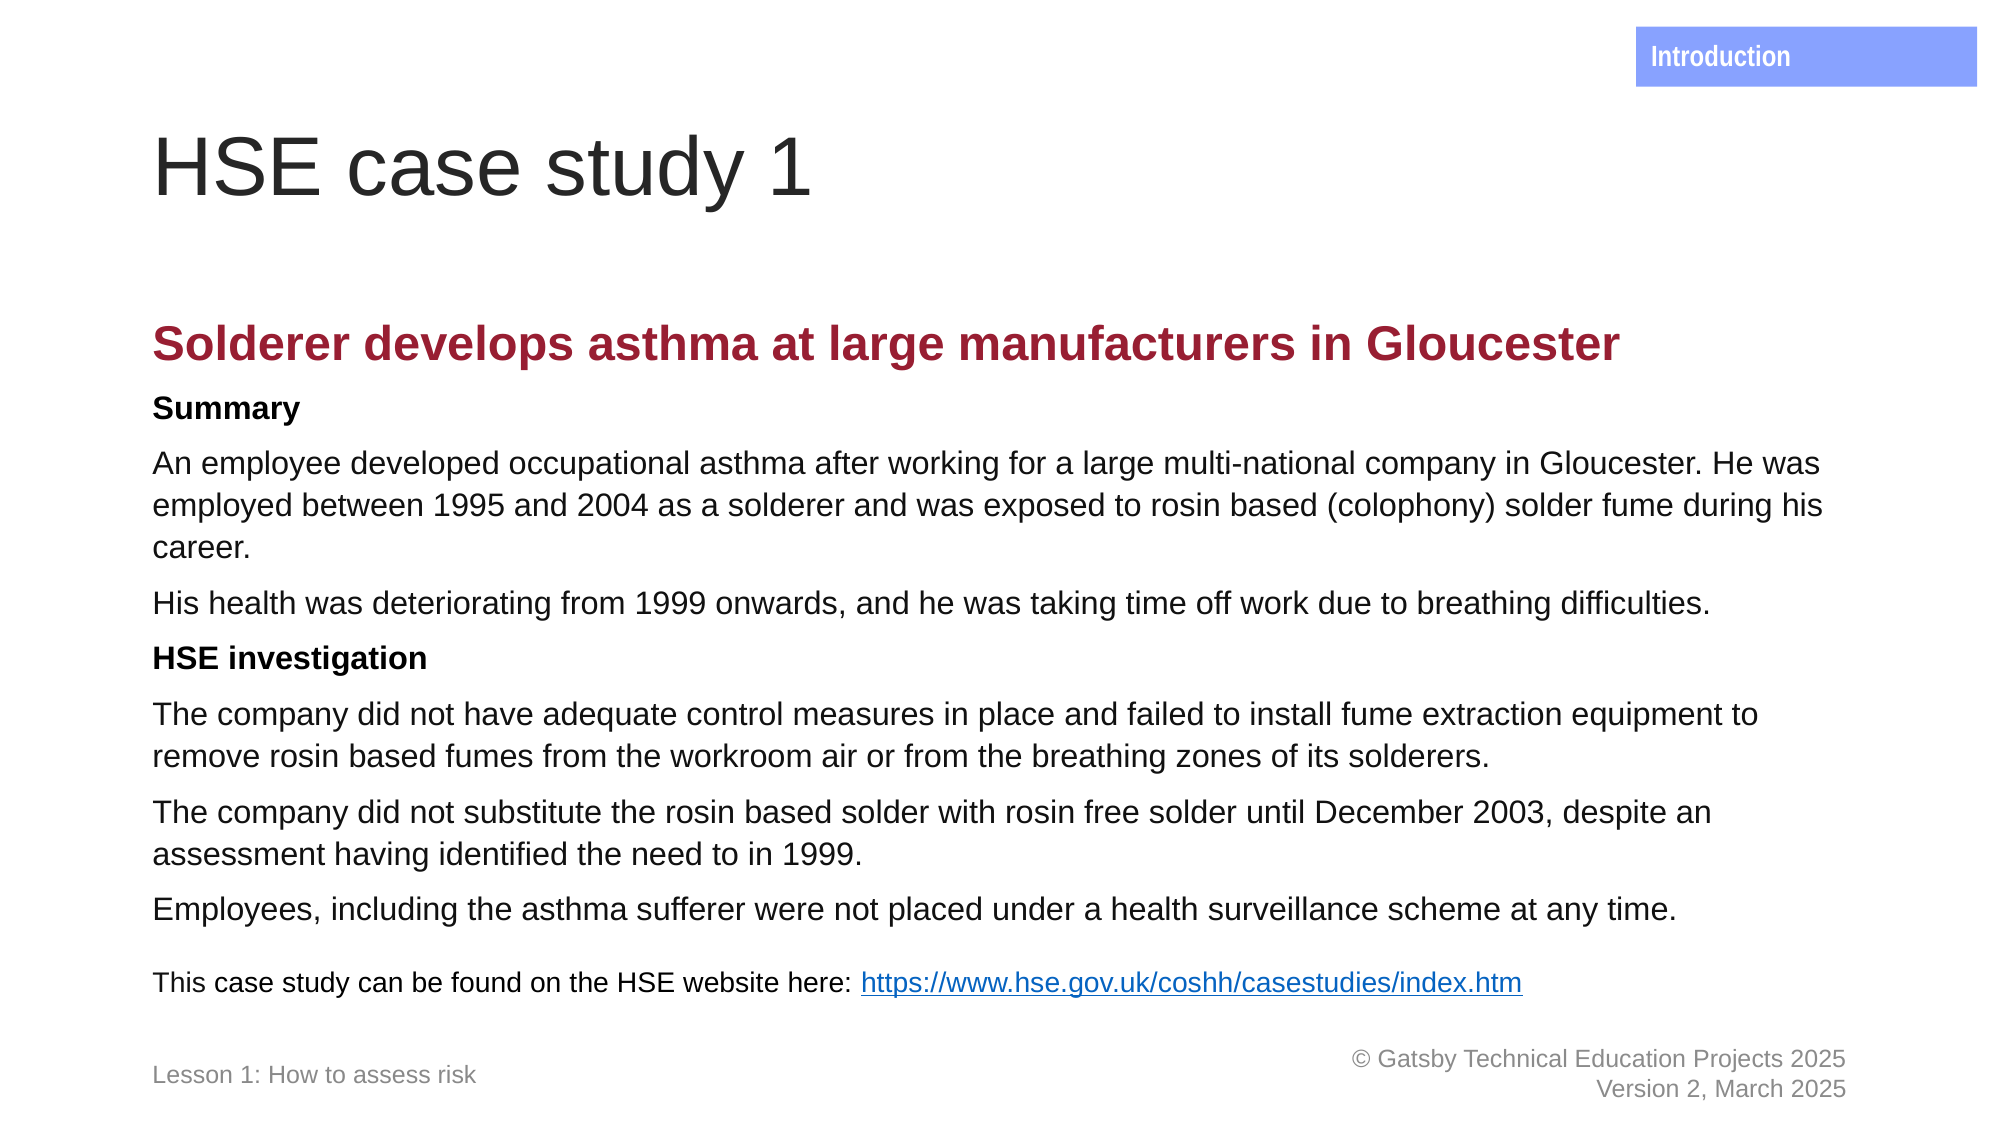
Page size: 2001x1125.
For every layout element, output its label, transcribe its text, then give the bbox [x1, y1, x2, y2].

list Introduction [1636, 26, 1978, 87]
list Lesson 1: How to assess risk [137, 1042, 829, 1103]
title HSE case study 1 [137, 59, 1863, 278]
list Solderer develops asthma at large manufacturers in Gloucester Summary An employee developed occupational asthma after working for a large multi-national company in Gloucester. He was employed between 1995 and 2004 as a solderer and was exposed to rosin based (colophony) solder fume during his career. His health was deteriorating from 1999 onwards, and he was taking time off work due to breathing difficulties. HSE investigation The company did not have adequate control measures in place and failed to install fume extraction equipment to remove rosin based fumes from the workroom air or from the breathing zones of its solderers. The company did not substitute the rosin based solder with rosin free solder until December 2003, despite an assessment having identified the need to in 1999. Employees, including the asthma sufferer were not placed under a health surveillance scheme at any time. This case study can be found on the HSE website here: https://www.hse.gov.uk/coshh/casestudies/index.htm [137, 299, 1891, 1014]
